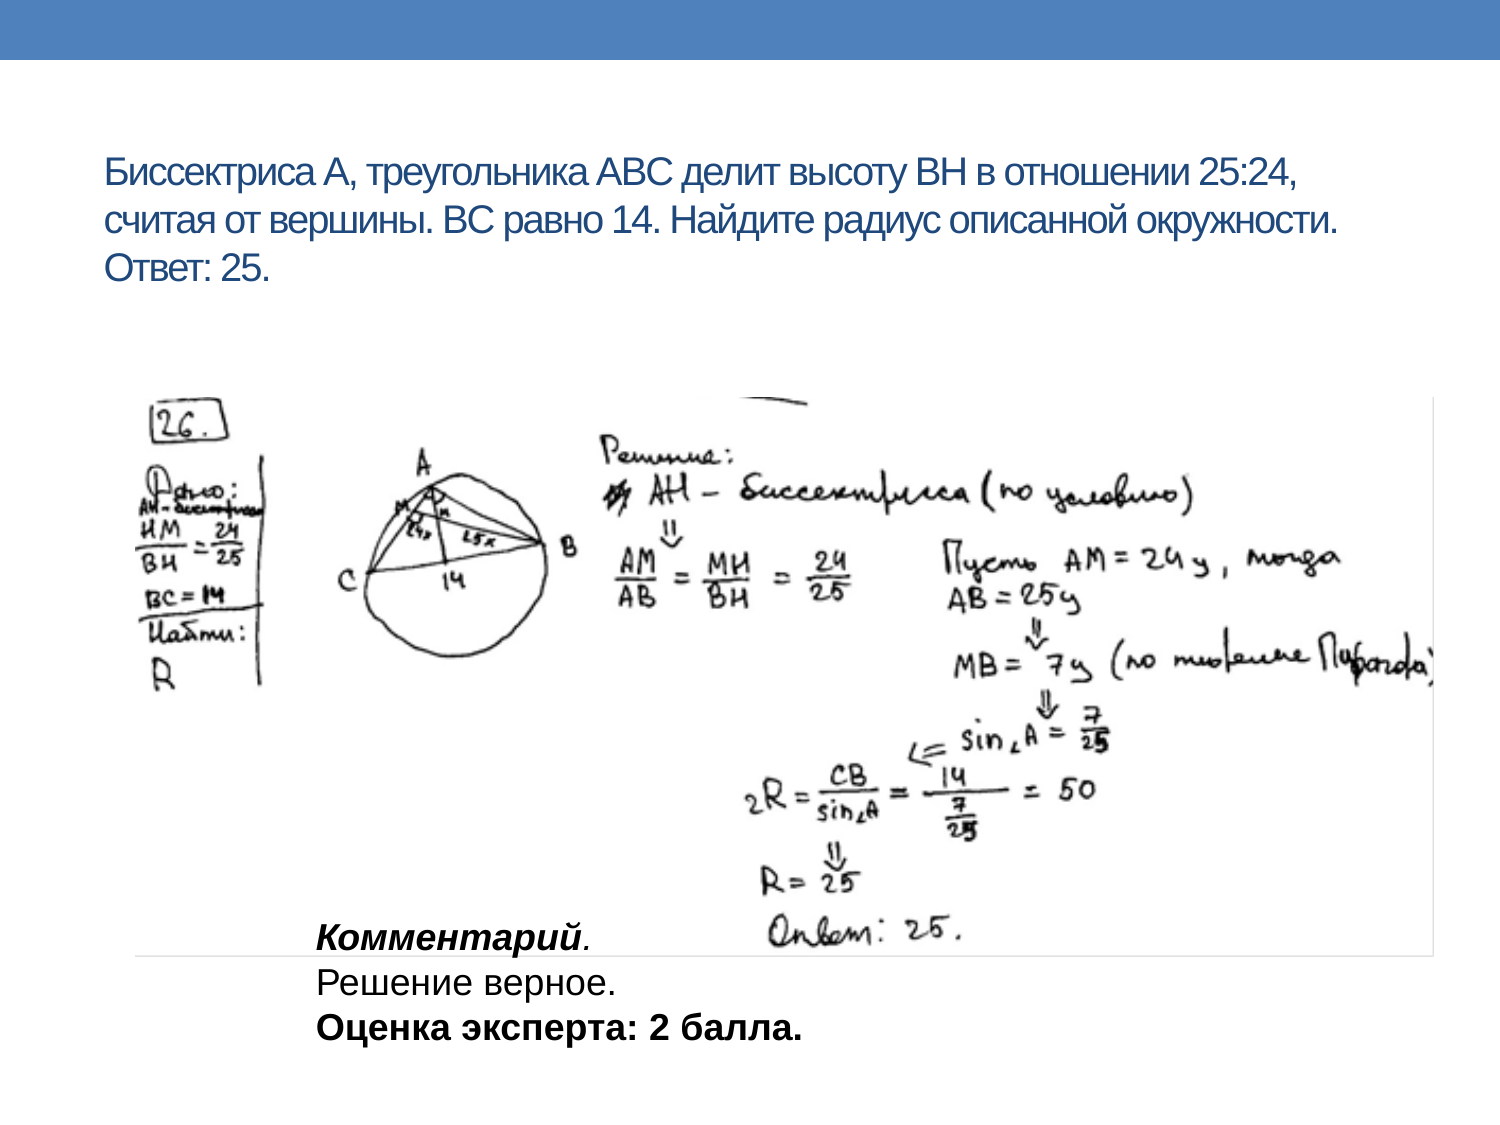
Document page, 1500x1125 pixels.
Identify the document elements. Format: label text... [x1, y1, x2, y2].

picture [135, 396, 1436, 962]
text_box Комментарий. Решение верное. Оценка эксперта: 2 балла. [301, 971, 1125, 1055]
title Биссектриса A, треугольника ABC делит высоту BH в отношении 25:24, считая от вершины. BC равно 14. Найдите радиус описанной окружности. Ответ: 25. [88, 87, 1425, 362]
